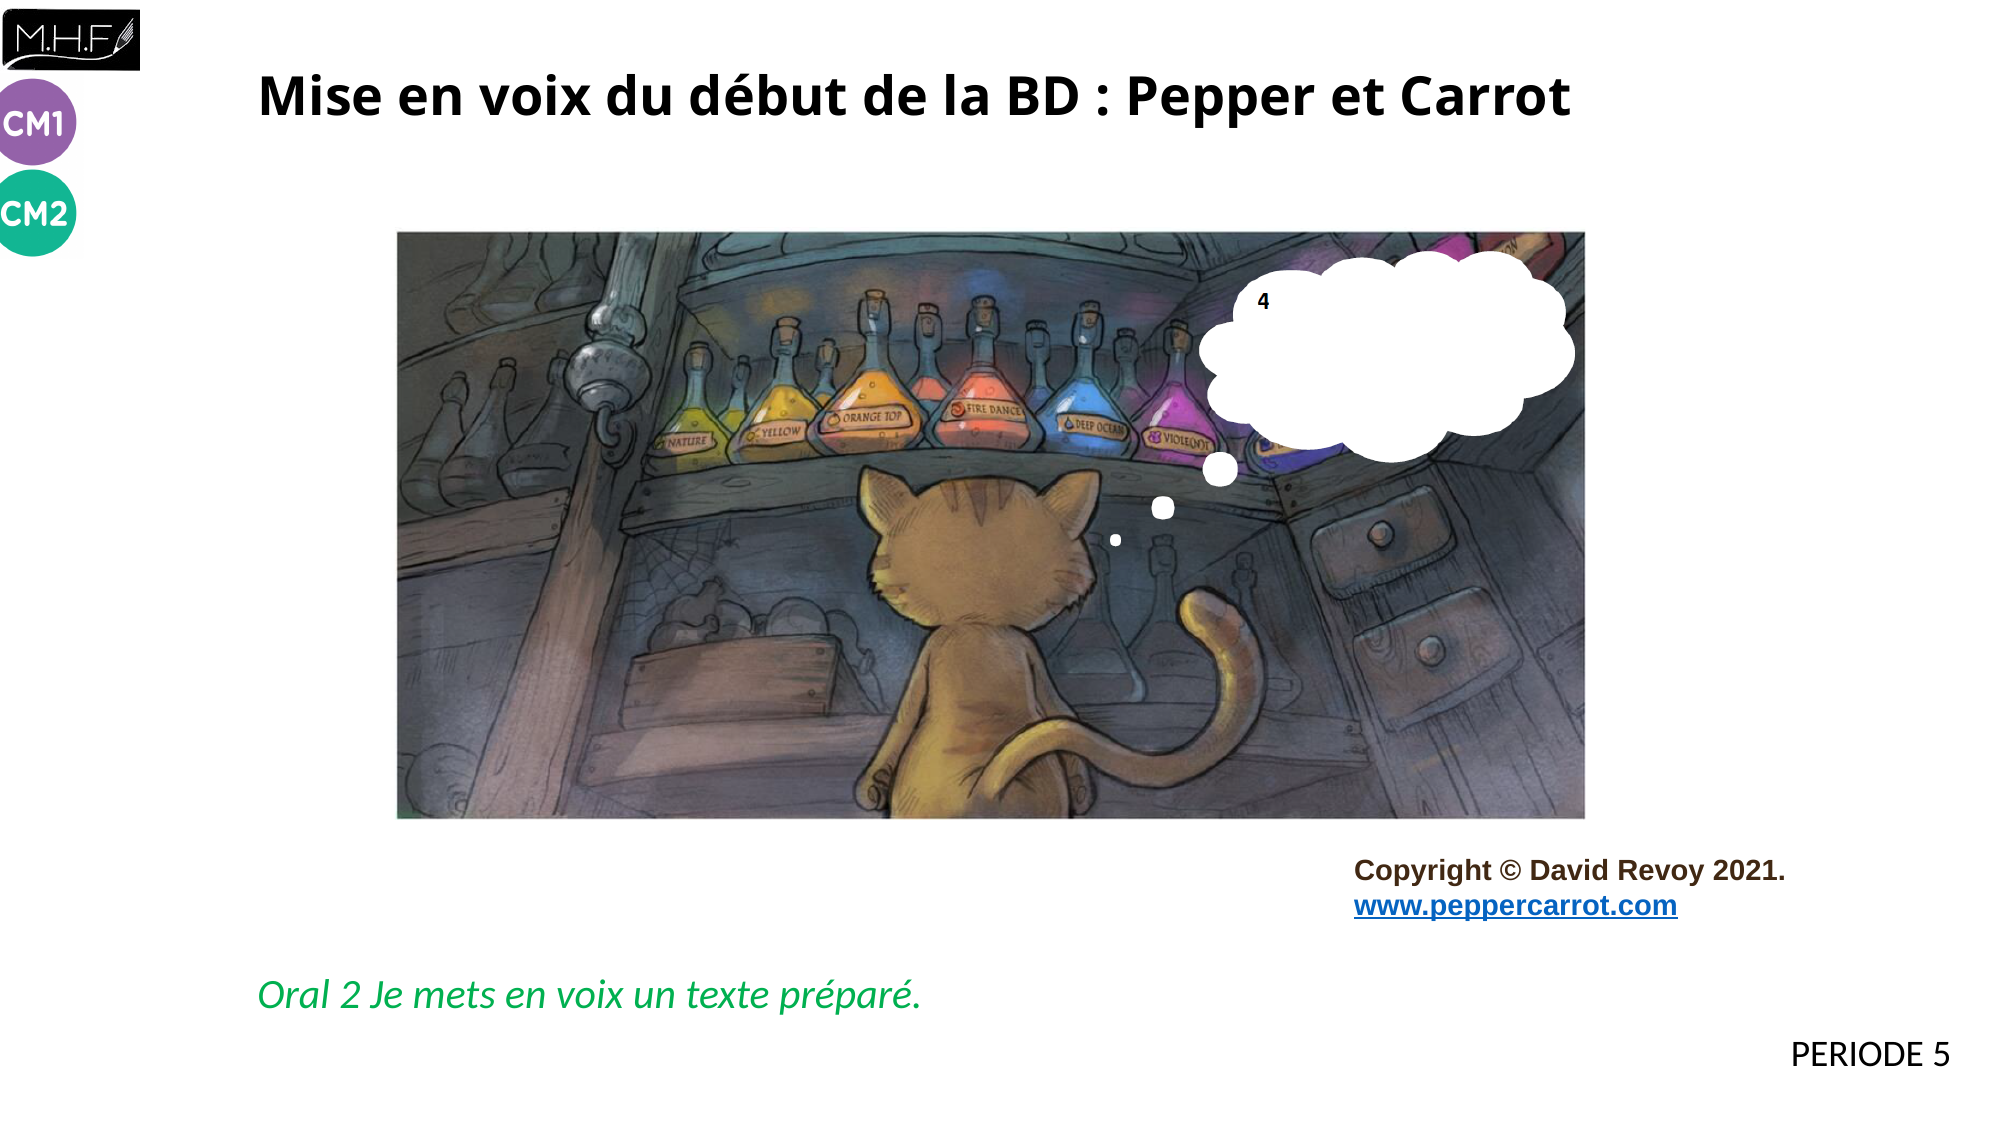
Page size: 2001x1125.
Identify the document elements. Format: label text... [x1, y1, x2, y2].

text_box Copyright © David Revoy 2021. www.peppercarrot.com [1339, 844, 2000, 974]
text_box Oral 2 Je mets en voix un texte préparé. [242, 958, 1543, 1024]
text_box PERIODE 5 [1362, 1021, 1967, 1082]
picture [0, 7, 140, 259]
title Mise en voix du début de la BD : Pepper et Carrot [242, 42, 1812, 155]
picture [391, 227, 1586, 820]
